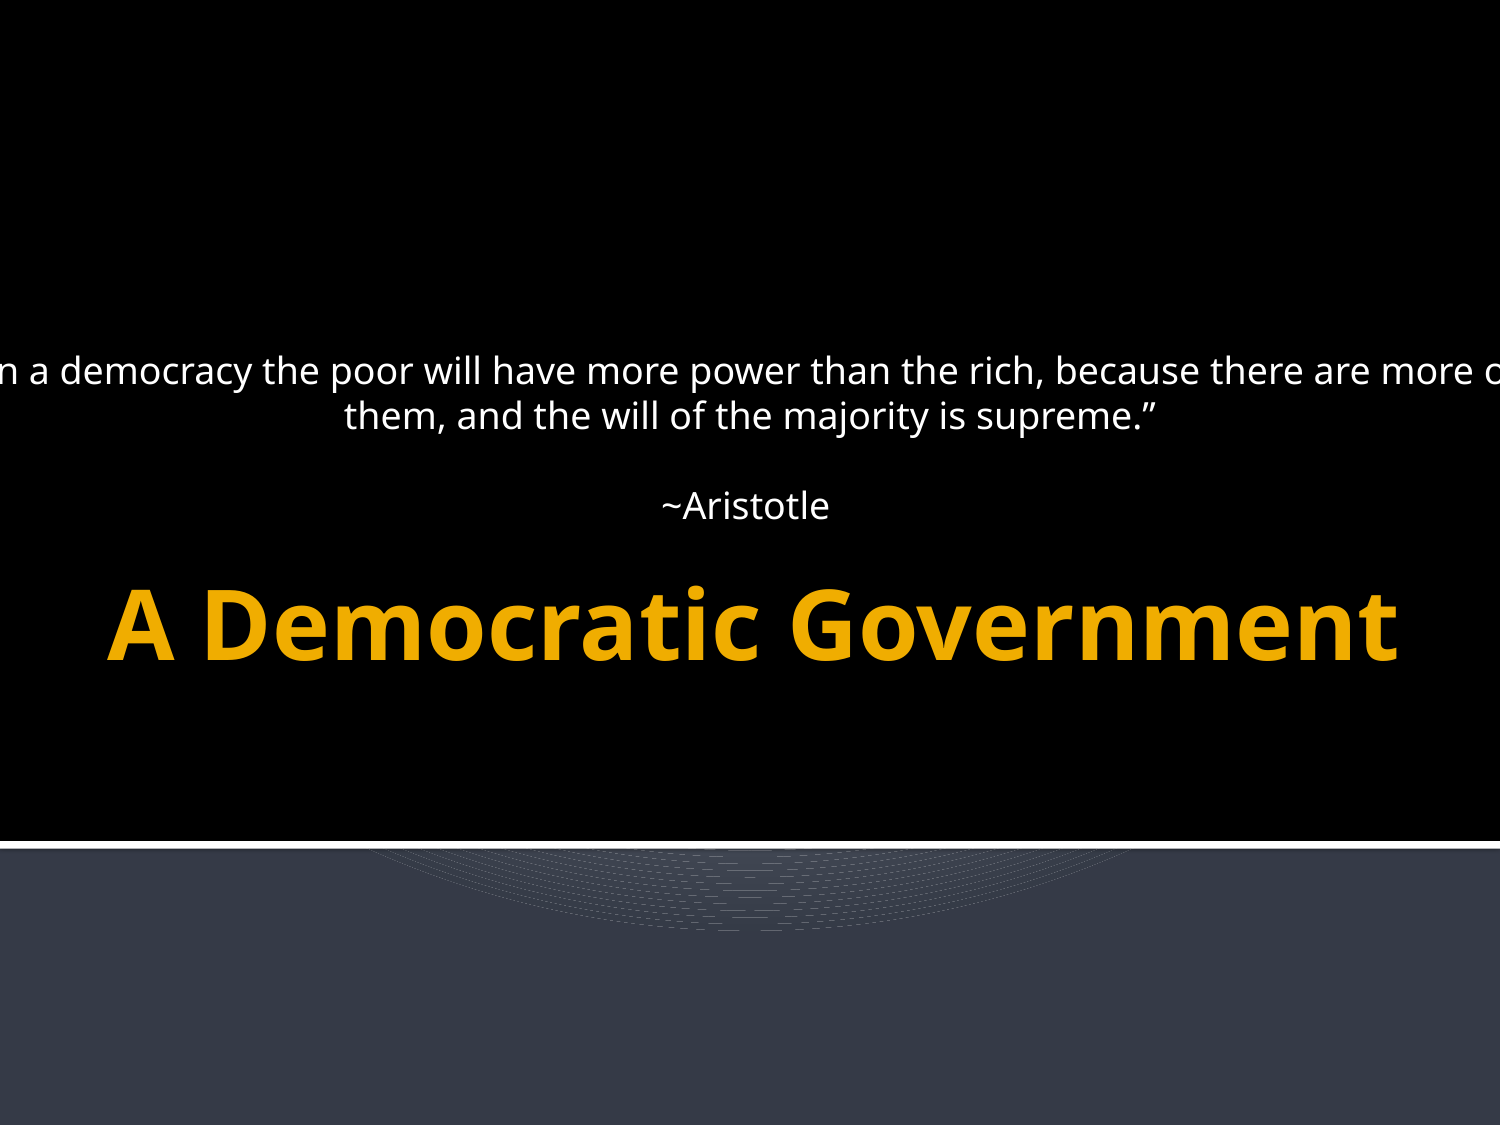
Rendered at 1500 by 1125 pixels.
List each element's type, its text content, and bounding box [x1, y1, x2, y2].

text_box “In a democracy the poor will have more power than the rich, because there are more of them, and the will of the majority is supreme.” ~Aristotle [0, 339, 1500, 535]
title A Democratic Government [88, 562, 1414, 837]
